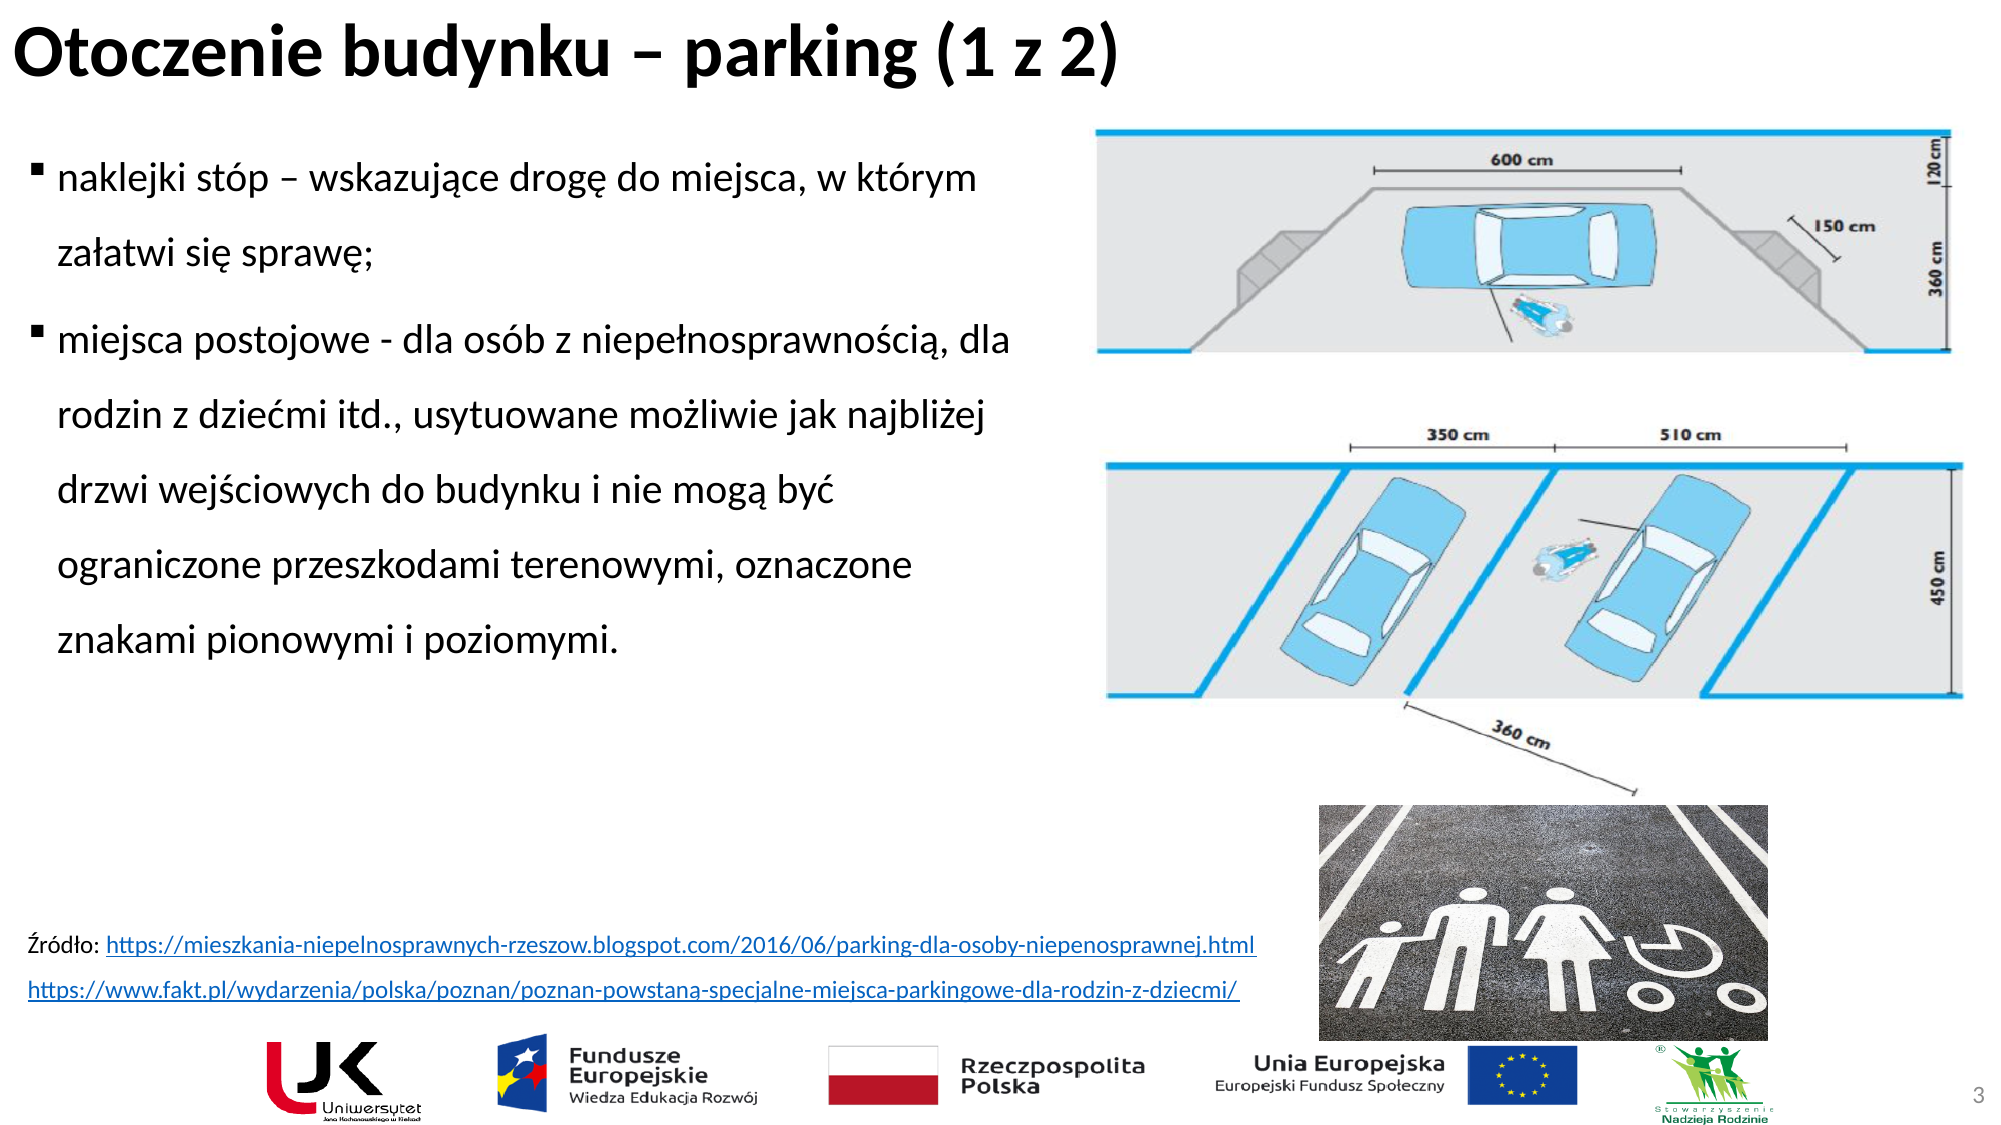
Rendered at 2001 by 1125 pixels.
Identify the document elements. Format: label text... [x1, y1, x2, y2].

picture [266, 1042, 421, 1122]
text_box Źródło: https://mieszkania-niepelnosprawnych-rzeszow.blogspot.com/2016/06/parking-dla-osoby-niepenosprawnej.html https://www.fakt.pl/wydarzenia/polska/poznan/poznan-powstaną-specjalne-miejsca-parkingowe-dla-rodzin-z-dziecmi/ [12, 906, 1273, 1012]
picture [1655, 1044, 1774, 1063]
picture [463, 116, 1998, 1125]
slide_number 3 [1634, 1063, 2000, 1124]
text_box naklejki stóp – wskazujące drogę do miejsca, w którym załatwi się sprawę; miejsca postojowe - dla osób z niepełnosprawnością, dla rodzin z dziećmi itd., usytuowane możliwie jak najbliżej drzwi wejściowych do budynku i nie mogą być ograniczone przeszkodami terenowymi, oznaczone znakami pionowymi i poziomymi. [12, 116, 1037, 670]
title Otoczenie budynku – parking (1 z 2) [0, 0, 1401, 105]
